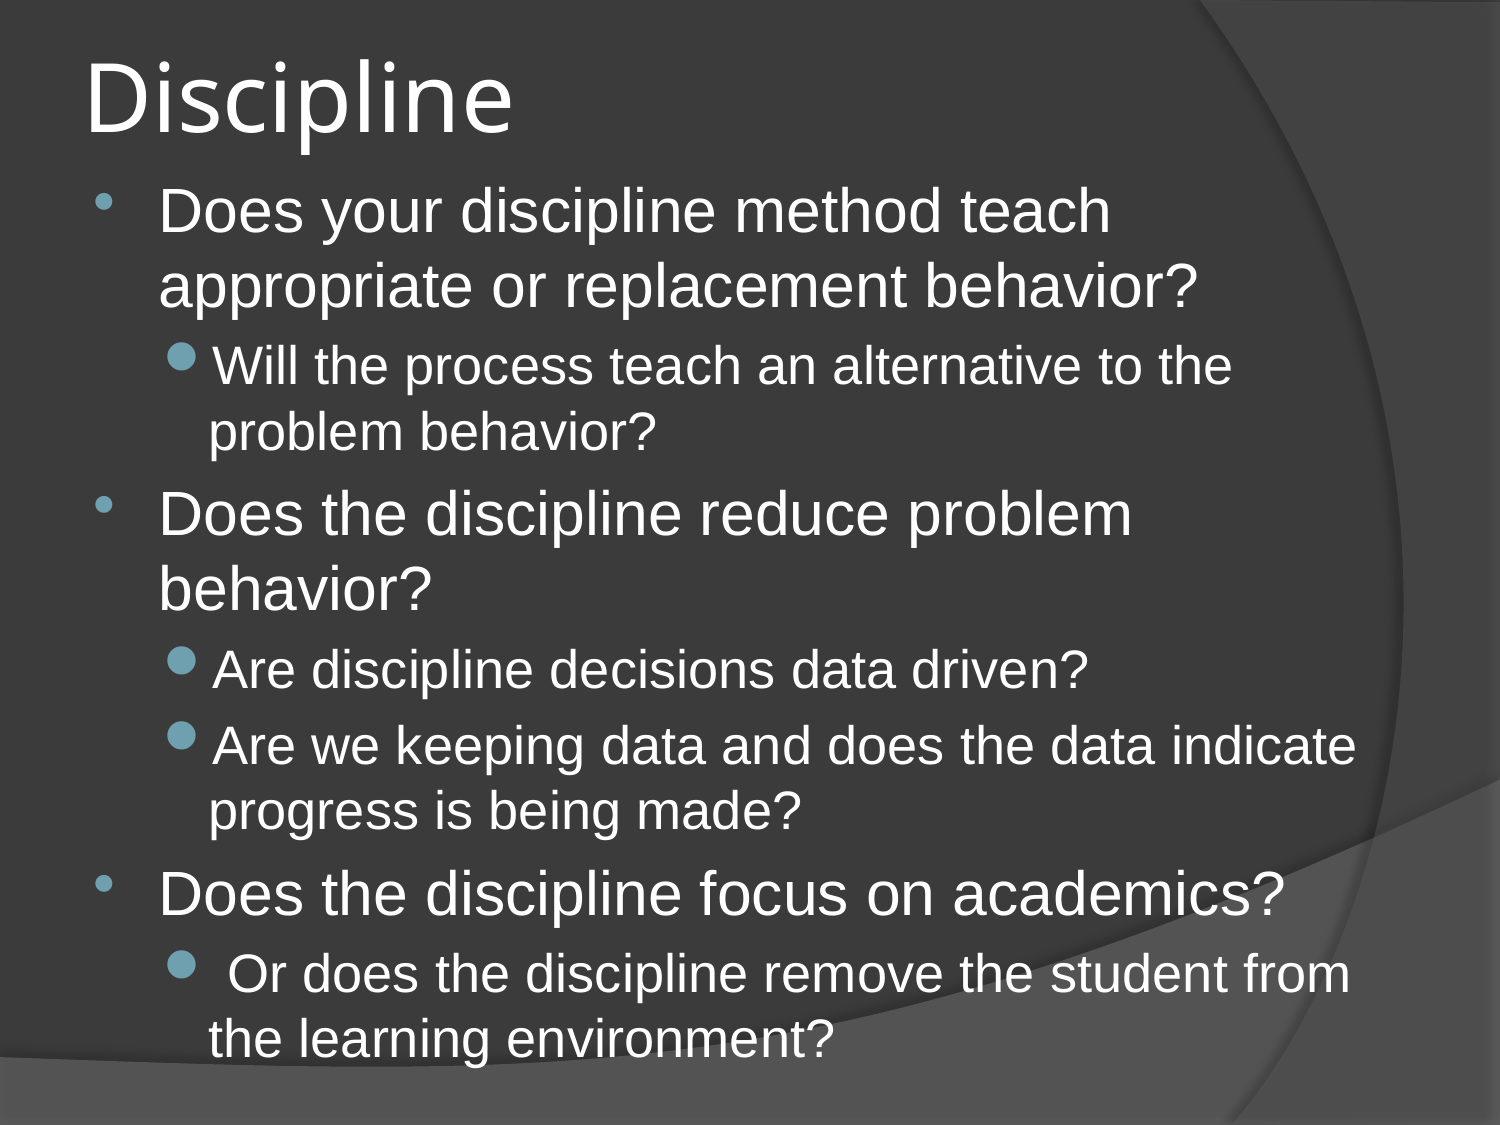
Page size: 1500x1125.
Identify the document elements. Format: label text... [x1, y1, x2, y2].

title Discipline [75, 0, 1425, 162]
list Does your discipline method teach appropriate or replacement behavior? Will the process teach an alternative to the problem behavior? Does the discipline reduce problem behavior? Are discipline decisions data driven? Are we keeping data and does the data indicate progress is being made? Does the discipline focus on academics? Or does the discipline remove the student from the learning environment? [75, 162, 1425, 1088]
